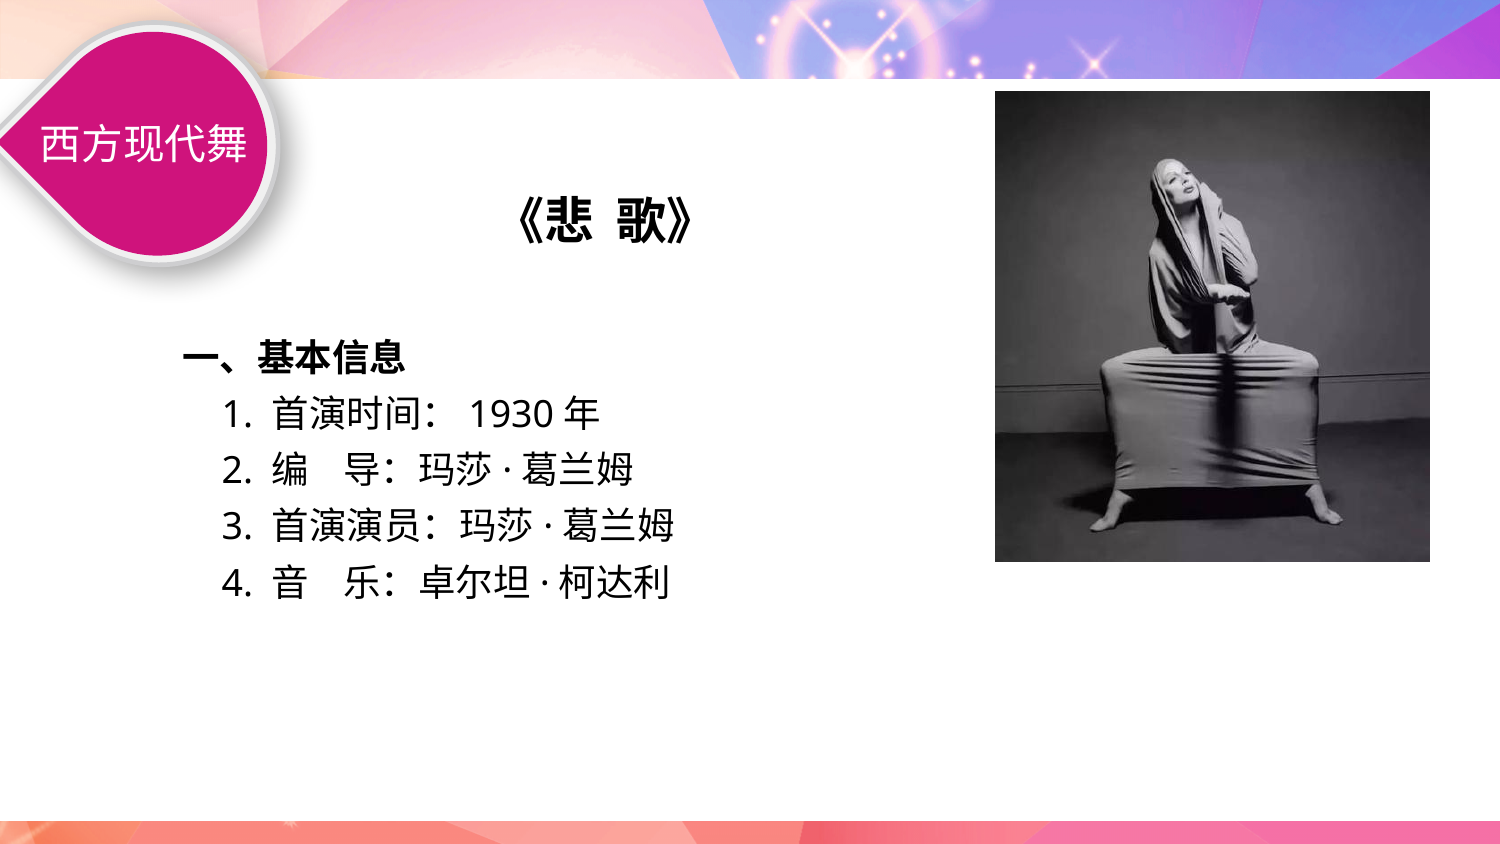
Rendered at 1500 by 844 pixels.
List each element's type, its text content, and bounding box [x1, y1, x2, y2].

picture [0, 0, 1500, 79]
text_box 一、基本信息 1. 首演时间：1930年 2. 编 导：玛莎·葛兰姆 3. 首演演员：玛莎·葛兰姆 4. 音 乐：卓尔坦·柯达利 [167, 315, 980, 694]
picture [995, 91, 1430, 562]
picture [0, 821, 1500, 844]
text_box 《悲 歌》 [277, 182, 901, 258]
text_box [21, 21, 277, 267]
